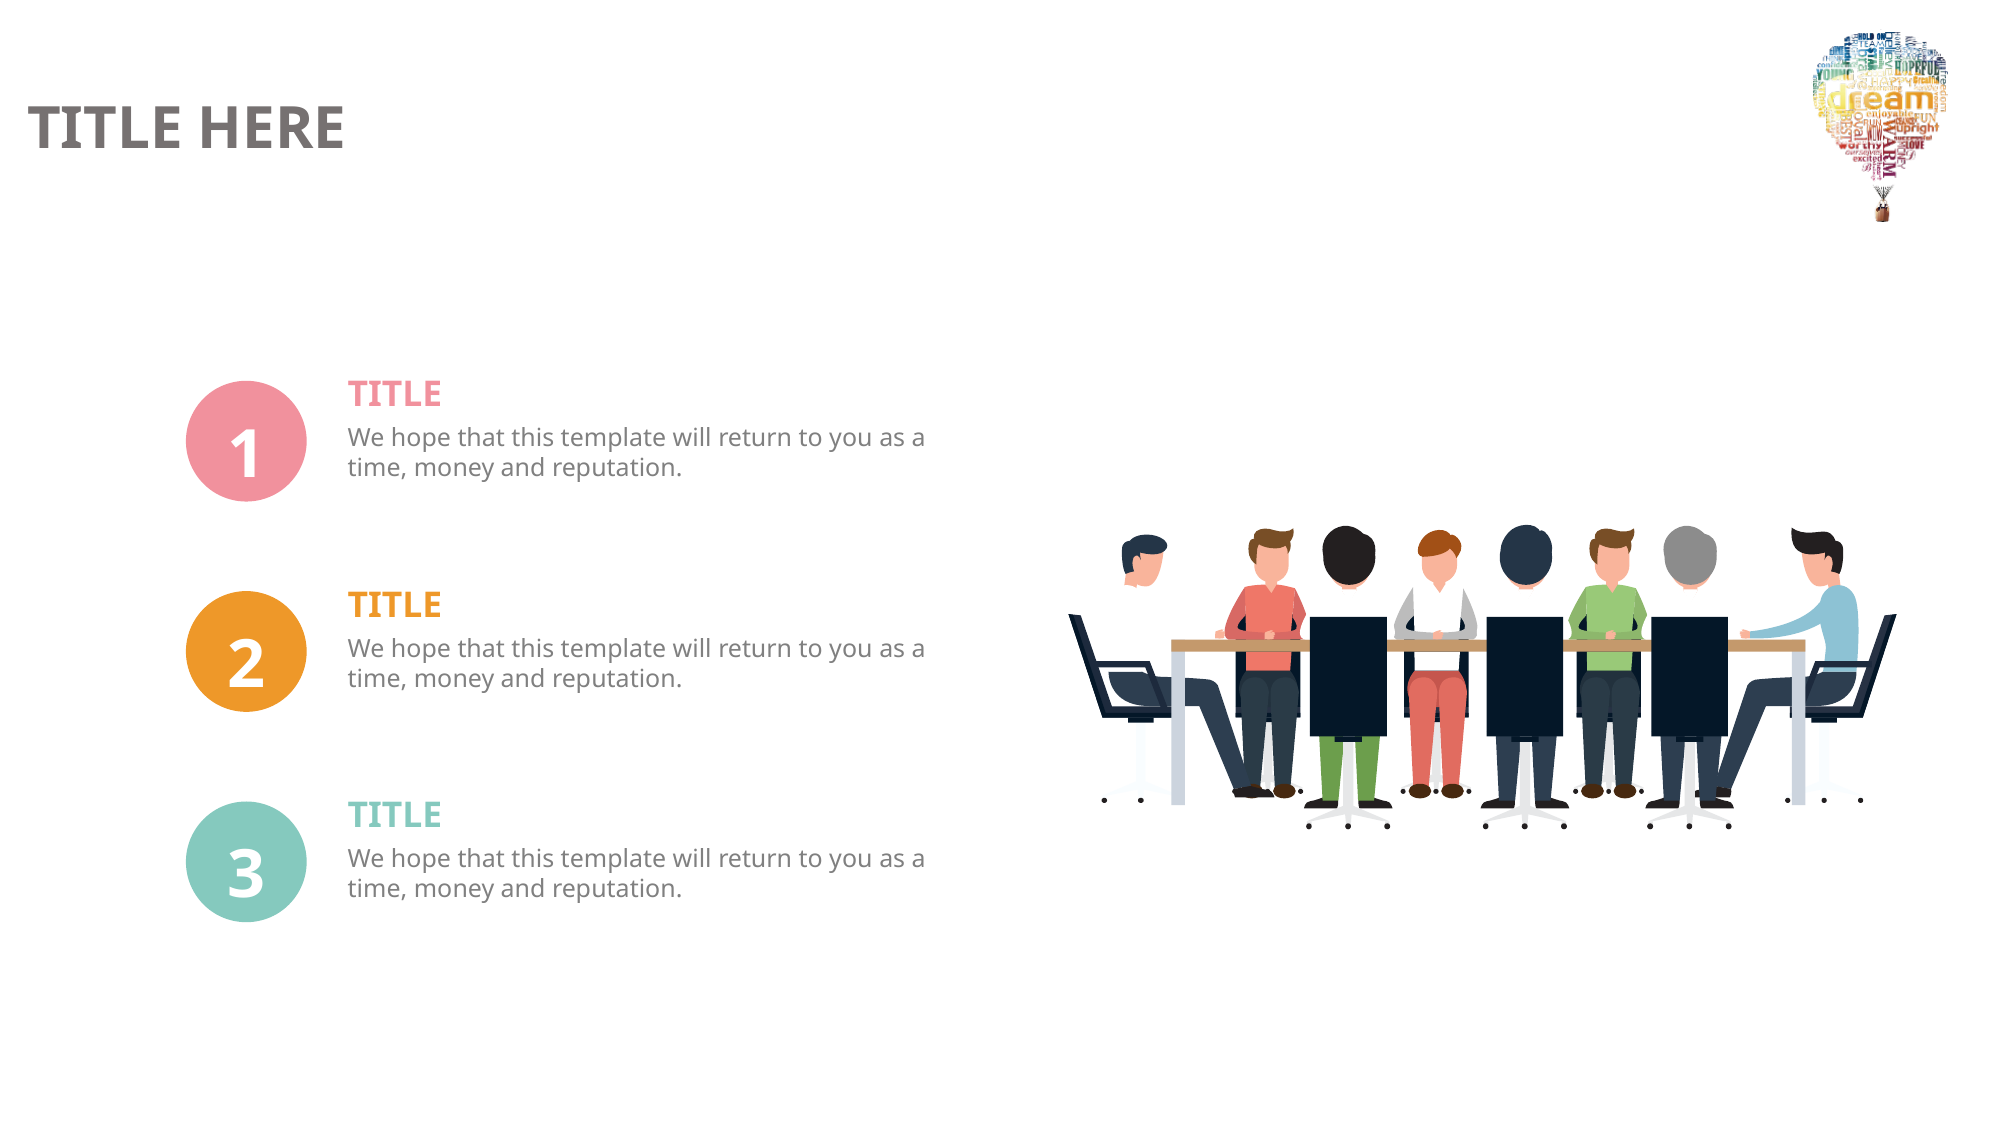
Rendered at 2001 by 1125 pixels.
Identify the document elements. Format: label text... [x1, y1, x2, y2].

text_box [185, 380, 307, 502]
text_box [185, 801, 307, 923]
picture [1811, 29, 1948, 222]
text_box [1068, 520, 1897, 830]
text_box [332, 574, 978, 701]
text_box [332, 363, 978, 491]
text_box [185, 591, 307, 712]
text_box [332, 784, 978, 911]
text_box TITLE HERE [12, 82, 487, 168]
